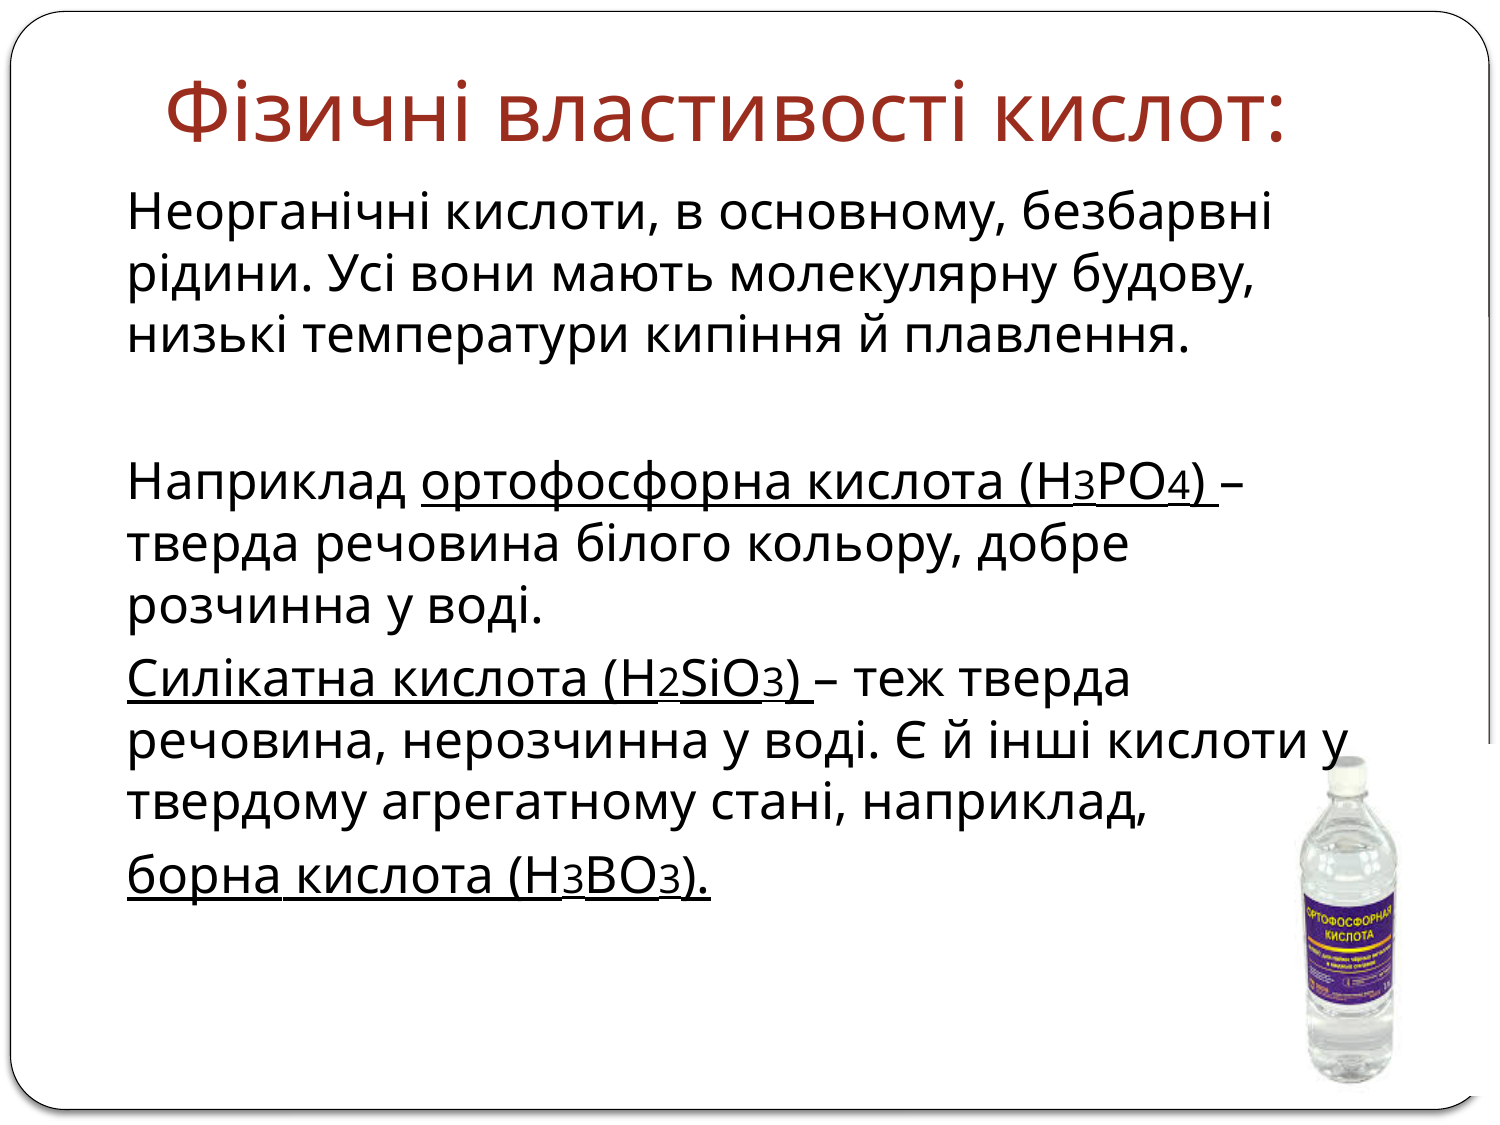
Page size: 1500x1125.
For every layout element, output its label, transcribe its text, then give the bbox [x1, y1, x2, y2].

title Фізичні властивості кислот: [150, 45, 1425, 173]
picture [1198, 744, 1500, 1097]
list Неорганічні кислоти, в основному, безбарвні рідини. Усі вони мають молекулярну будову, низькі температури кипіння й плавлення. Наприклад ортофосфорна кислота (H3PO4) – тверда речовина білого кольору, добре розчинна у воді. Силікатна кислота (H2SiO3) – теж тверда речовина, нерозчинна у воді. Є й інші кислоти у твердому агрегатному стані, наприклад, борна кислота (H3BO3). [112, 170, 1388, 921]
